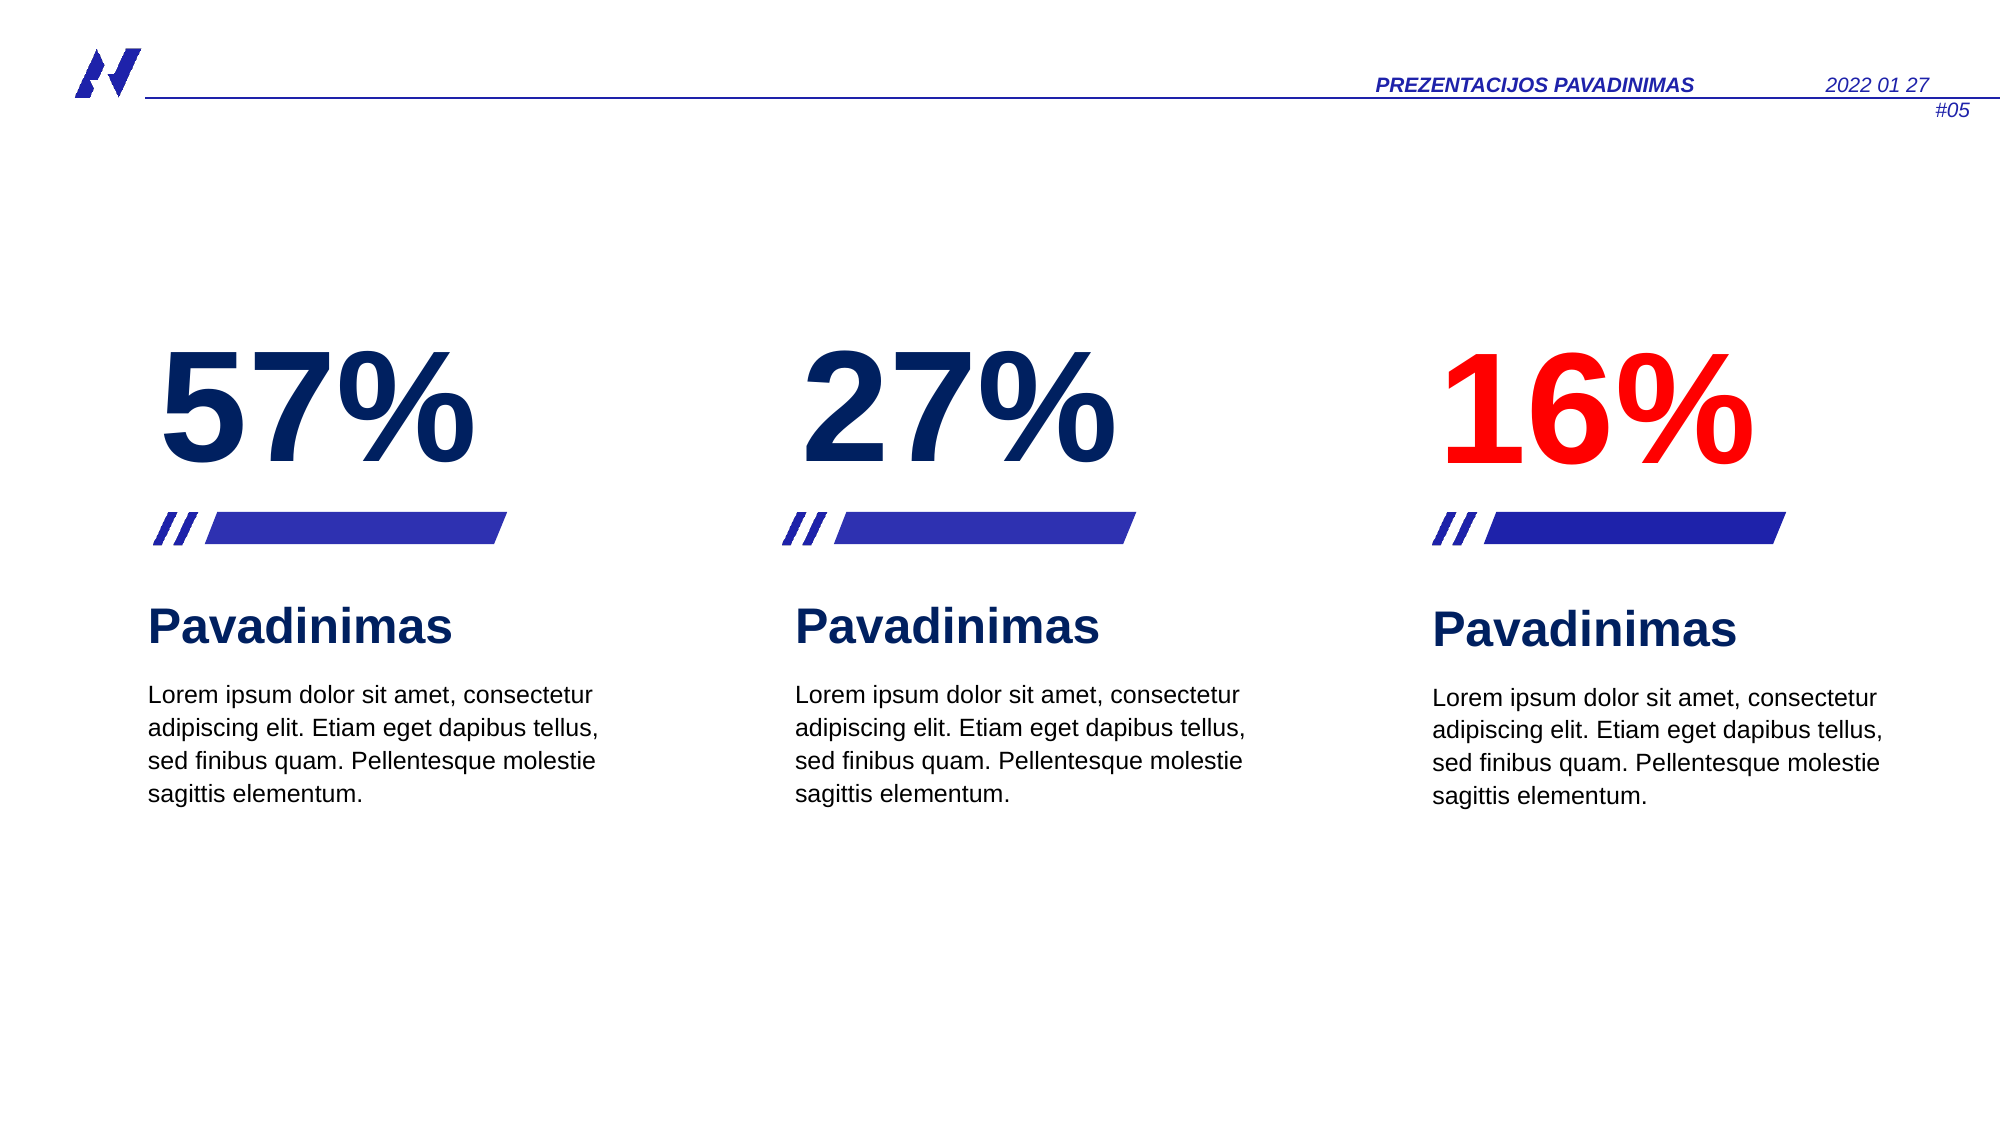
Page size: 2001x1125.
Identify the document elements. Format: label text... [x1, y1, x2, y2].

text_box PREZENTACIJOS PAVADINIMAS 2022 01 27 #05 [1298, 63, 1991, 97]
text_box [1489, 511, 1787, 545]
picture [66, 42, 146, 105]
picture [1423, 501, 1484, 555]
text_box 16% [1423, 319, 1868, 506]
text_box PREZENTACIJOS PAVADINIMAS 2022 01 27 #05 [1298, 110, 1991, 129]
picture [144, 501, 205, 555]
text_box 27% [786, 317, 1230, 504]
text_box Pavadinimas Lorem ipsum dolor sit amet, consectetur adipiscing elit. Etiam eget dapibus tellus, sed finibus quam. Pellentesque molestie sagittis elementum. [1417, 595, 1925, 865]
text_box [209, 511, 508, 545]
text_box Pavadinimas Lorem ipsum dolor sit amet, consectetur adipiscing elit. Etiam eget dapibus tellus, sed finibus quam. Pellentesque molestie sagittis elementum. [132, 593, 641, 875]
picture [773, 501, 835, 555]
text_box 57% [145, 317, 589, 504]
text_box Pavadinimas Lorem ipsum dolor sit amet, consectetur adipiscing elit. Etiam eget dapibus tellus, sed finibus quam. Pellentesque molestie sagittis elementum. [780, 593, 1288, 862]
text_box [840, 511, 1137, 545]
